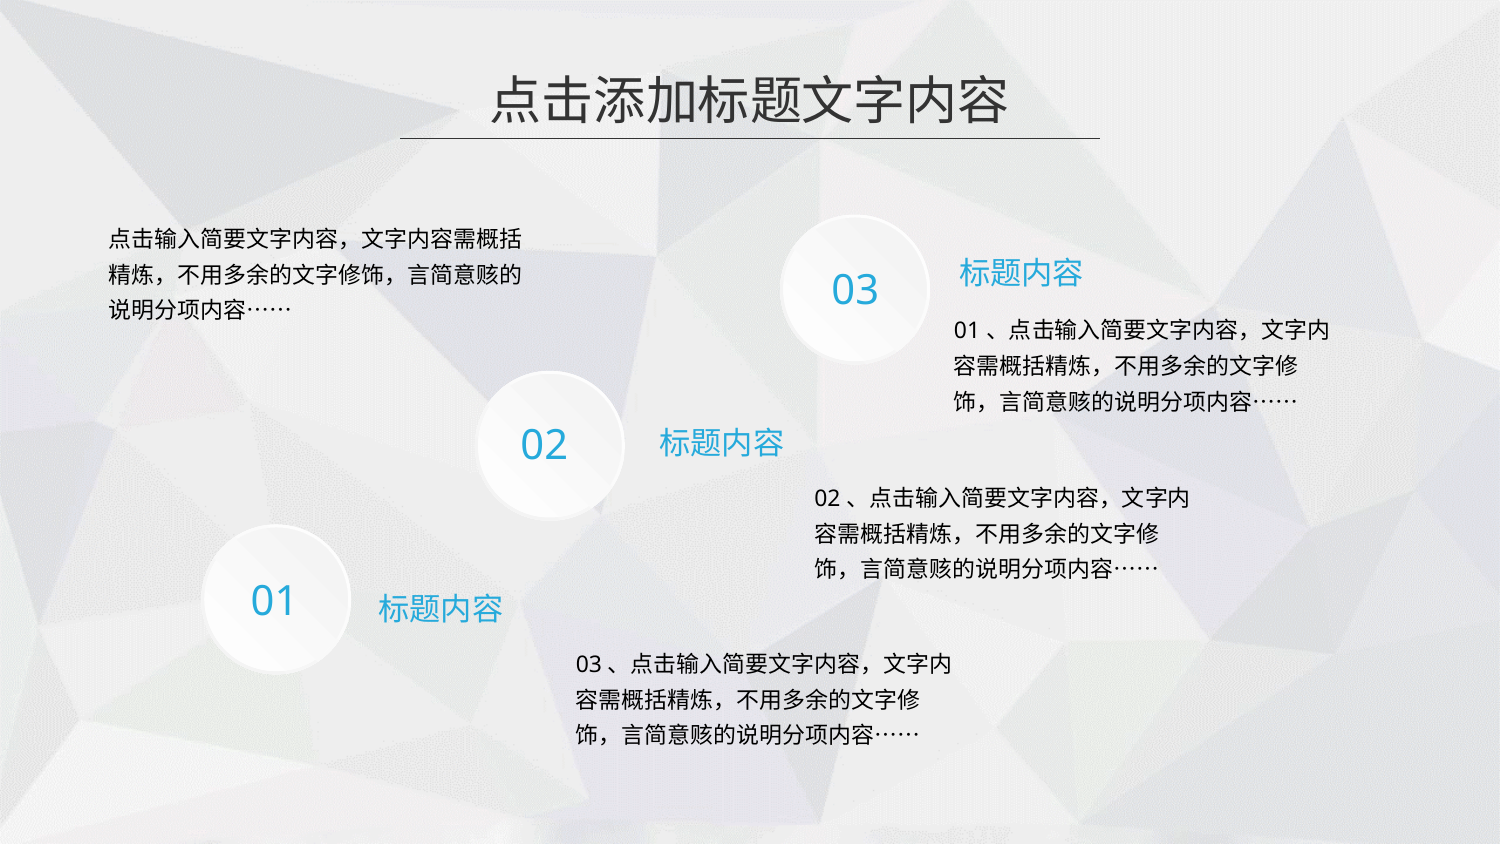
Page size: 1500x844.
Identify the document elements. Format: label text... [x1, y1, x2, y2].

text_box 标题内容 [644, 421, 800, 468]
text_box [200, 524, 352, 675]
text_box 标题内容 [363, 587, 519, 634]
text_box 点击输入简要文字内容，文字内容需概括精炼，不用多余的文字修饰，言简意赅的说明分项内容…… [93, 209, 550, 331]
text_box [474, 370, 626, 521]
text_box 点击添加标题文字内容 [472, 60, 1028, 137]
picture [0, 0, 1500, 844]
text_box 03、点击输入简要文字内容，文字内容需概括精炼，不用多余的文字修饰，言简意赅的说明分项内容…… [561, 633, 975, 756]
text_box 02、点击输入简要文字内容，文字内容需概括精炼，不用多余的文字修饰，言简意赅的说明分项内容…… [799, 468, 1213, 590]
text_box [779, 214, 931, 365]
text_box 标题内容 [944, 252, 1100, 298]
text_box 01、点击输入简要文字内容，文字内容需概括精炼，不用多余的文字修饰，言简意赅的说明分项内容…… [939, 300, 1353, 422]
